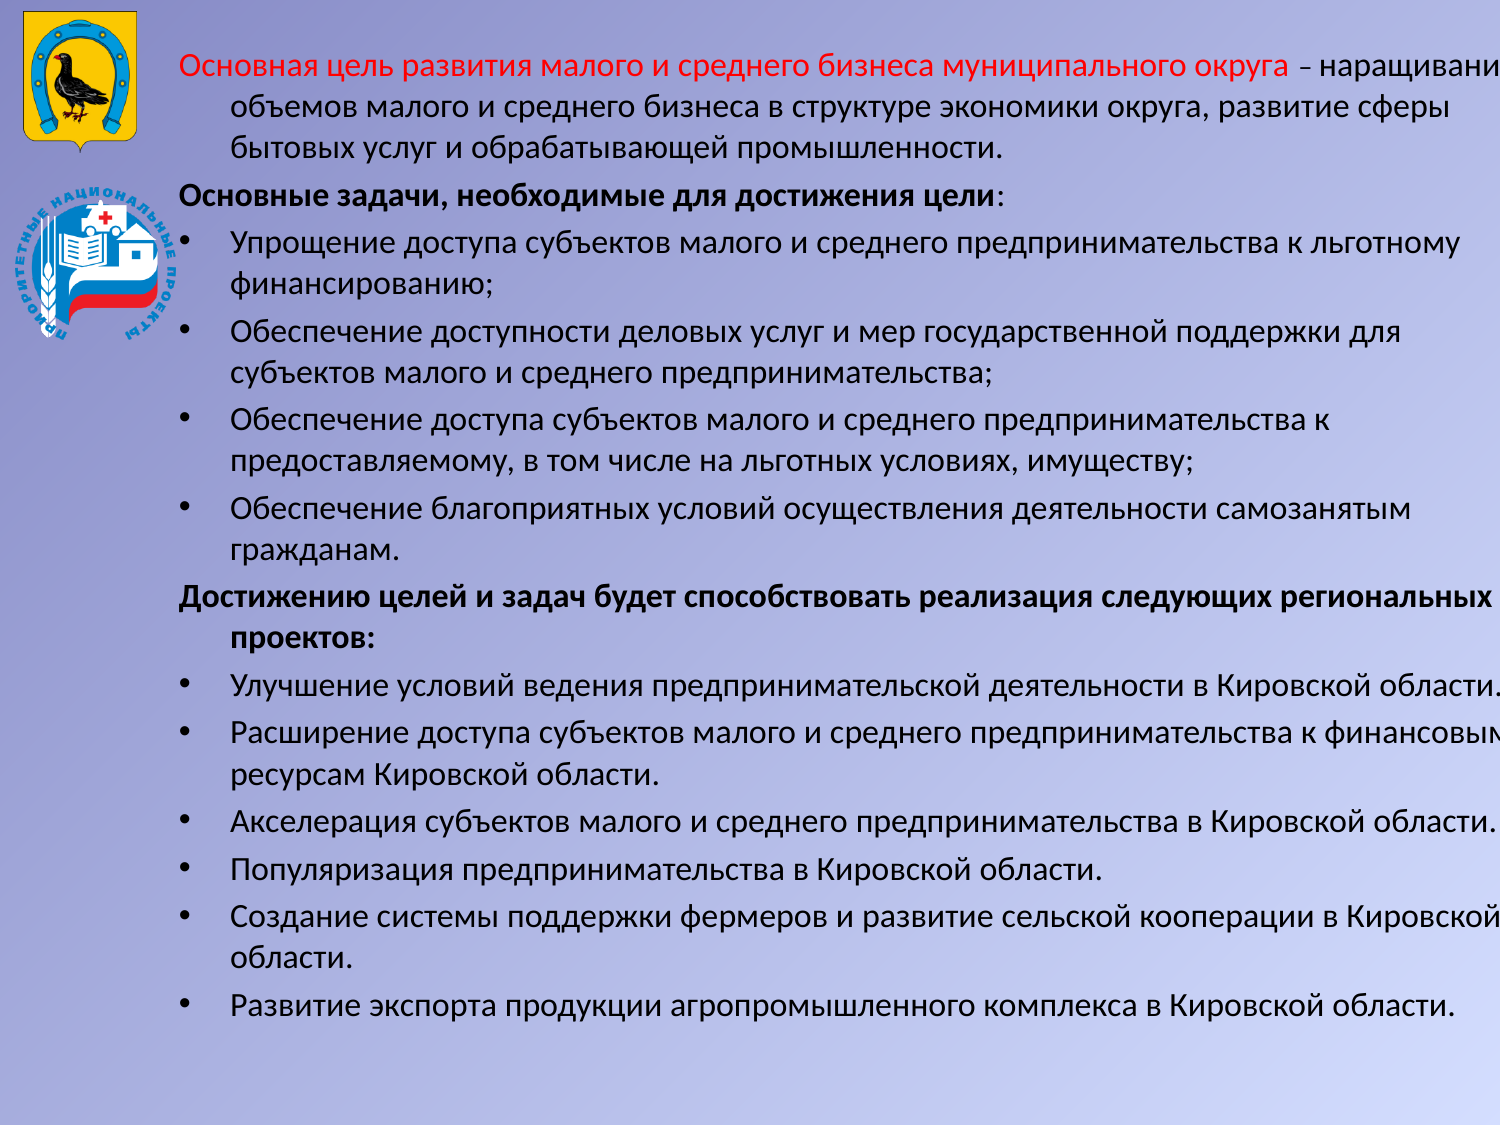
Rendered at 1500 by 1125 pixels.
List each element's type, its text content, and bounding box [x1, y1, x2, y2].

list Основная цель развития малого и среднего бизнеса муниципального округа – наращивание объемов малого и среднего бизнеса в структуре экономики округа, развитие сферы бытовых услуг и обрабатывающей промышленности. Основные задачи, необходимые для достижения цели: Упрощение доступа субъектов малого и среднего предпринимательства к льготному финансированию; Обеспечение доступности деловых услуг и мер государственной поддержки для субъектов малого и среднего предпринимательства; Обеспечение доступа субъектов малого и среднего предпринимательства к предоставляемому, в том числе на льготных условиях, имуществу; Обеспечение благоприятных условий осуществления деятельности самозанятым гражданам. Достижению целей и задач будет способствовать реализация следующих региональных проектов: Улучшение условий ведения предпринимательской деятельности в Кировской области. Расширение доступа субъектов малого и среднего предпринимательства к финансовым ресурсам Кировской области. Акселерация субъектов малого и среднего предпринимательства в Кировской области. Популяризация предпринимательства в Кировской области. Создание системы поддержки фермеров и развитие сельской кооперации в Кировской области. Развитие экспорта продукции агропромышленного комплекса в Кировской области. [164, 35, 1500, 1125]
picture [23, 11, 137, 153]
picture [15, 187, 176, 341]
